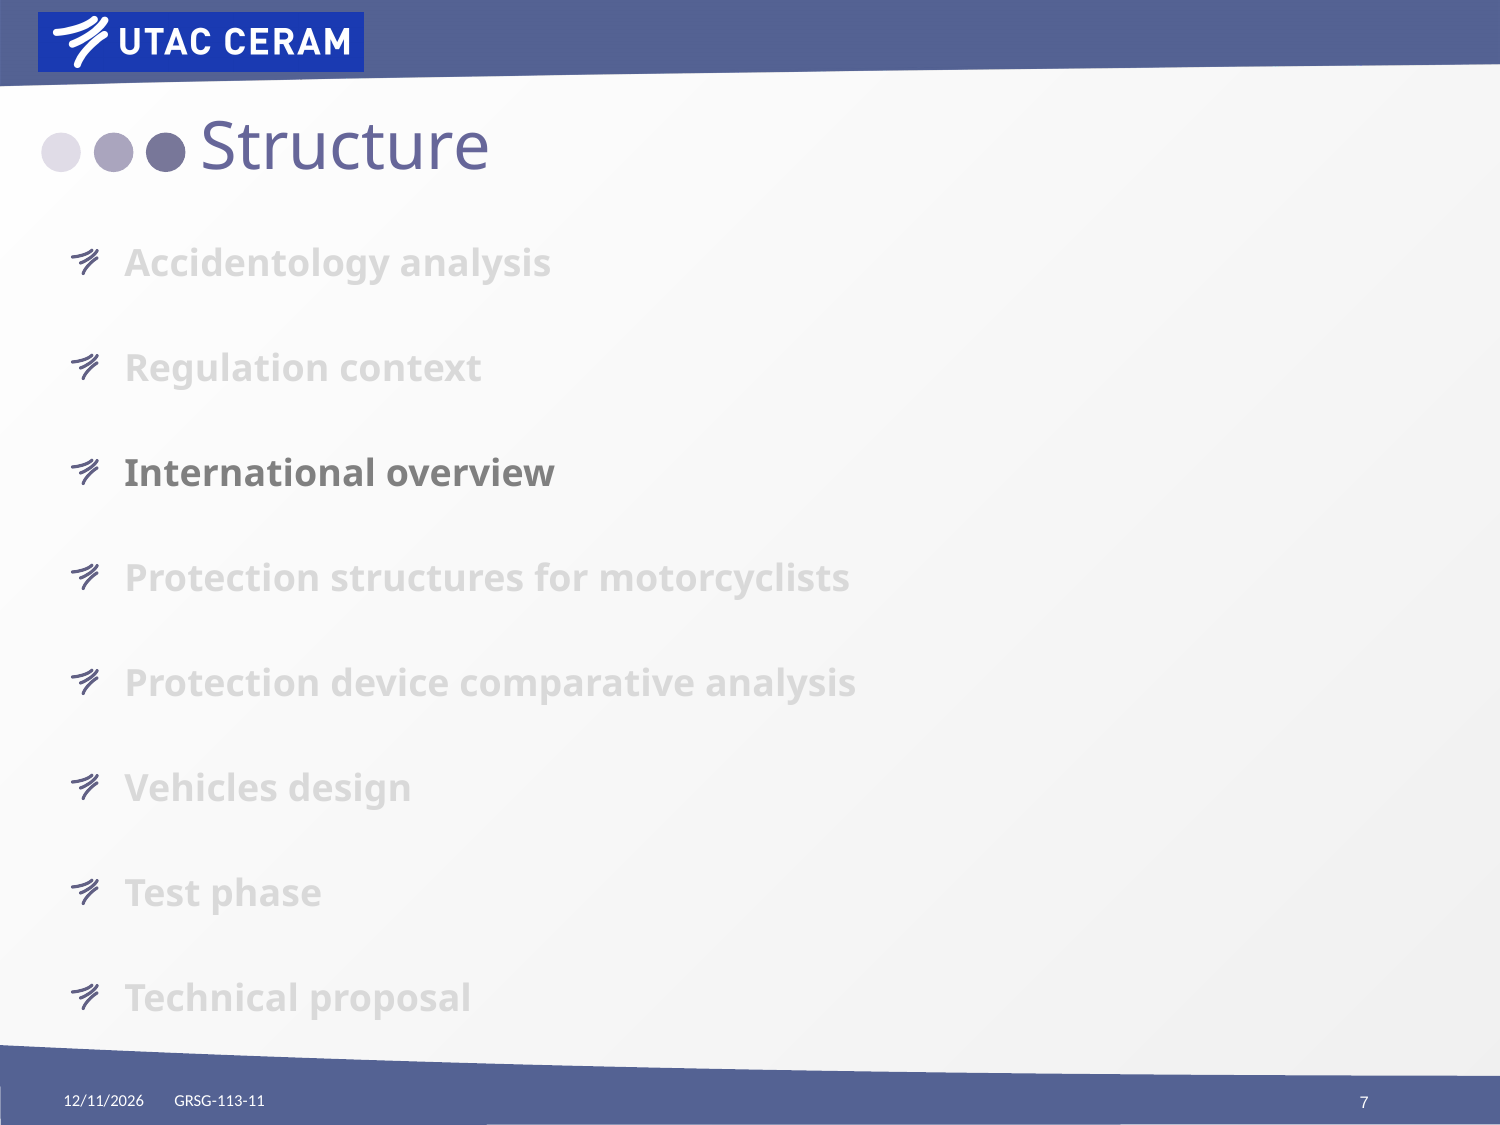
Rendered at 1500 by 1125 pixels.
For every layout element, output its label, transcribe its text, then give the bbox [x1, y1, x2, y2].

footer GRSG-113-11 [159, 1069, 999, 1125]
list Accidentology analysis Regulation context International overview Protection structures for motorcyclists Protection device comparative analysis Vehicles design Test phase Technical proposal [53, 231, 1447, 1047]
picture [0, 0, 1500, 87]
title Structure [185, 90, 1446, 197]
picture [68, 562, 101, 592]
picture [68, 772, 101, 802]
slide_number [0, 1069, 159, 1125]
picture [68, 457, 101, 487]
picture [68, 667, 101, 697]
picture [68, 247, 101, 277]
picture [68, 982, 101, 1012]
picture [68, 352, 101, 382]
picture [68, 877, 101, 907]
